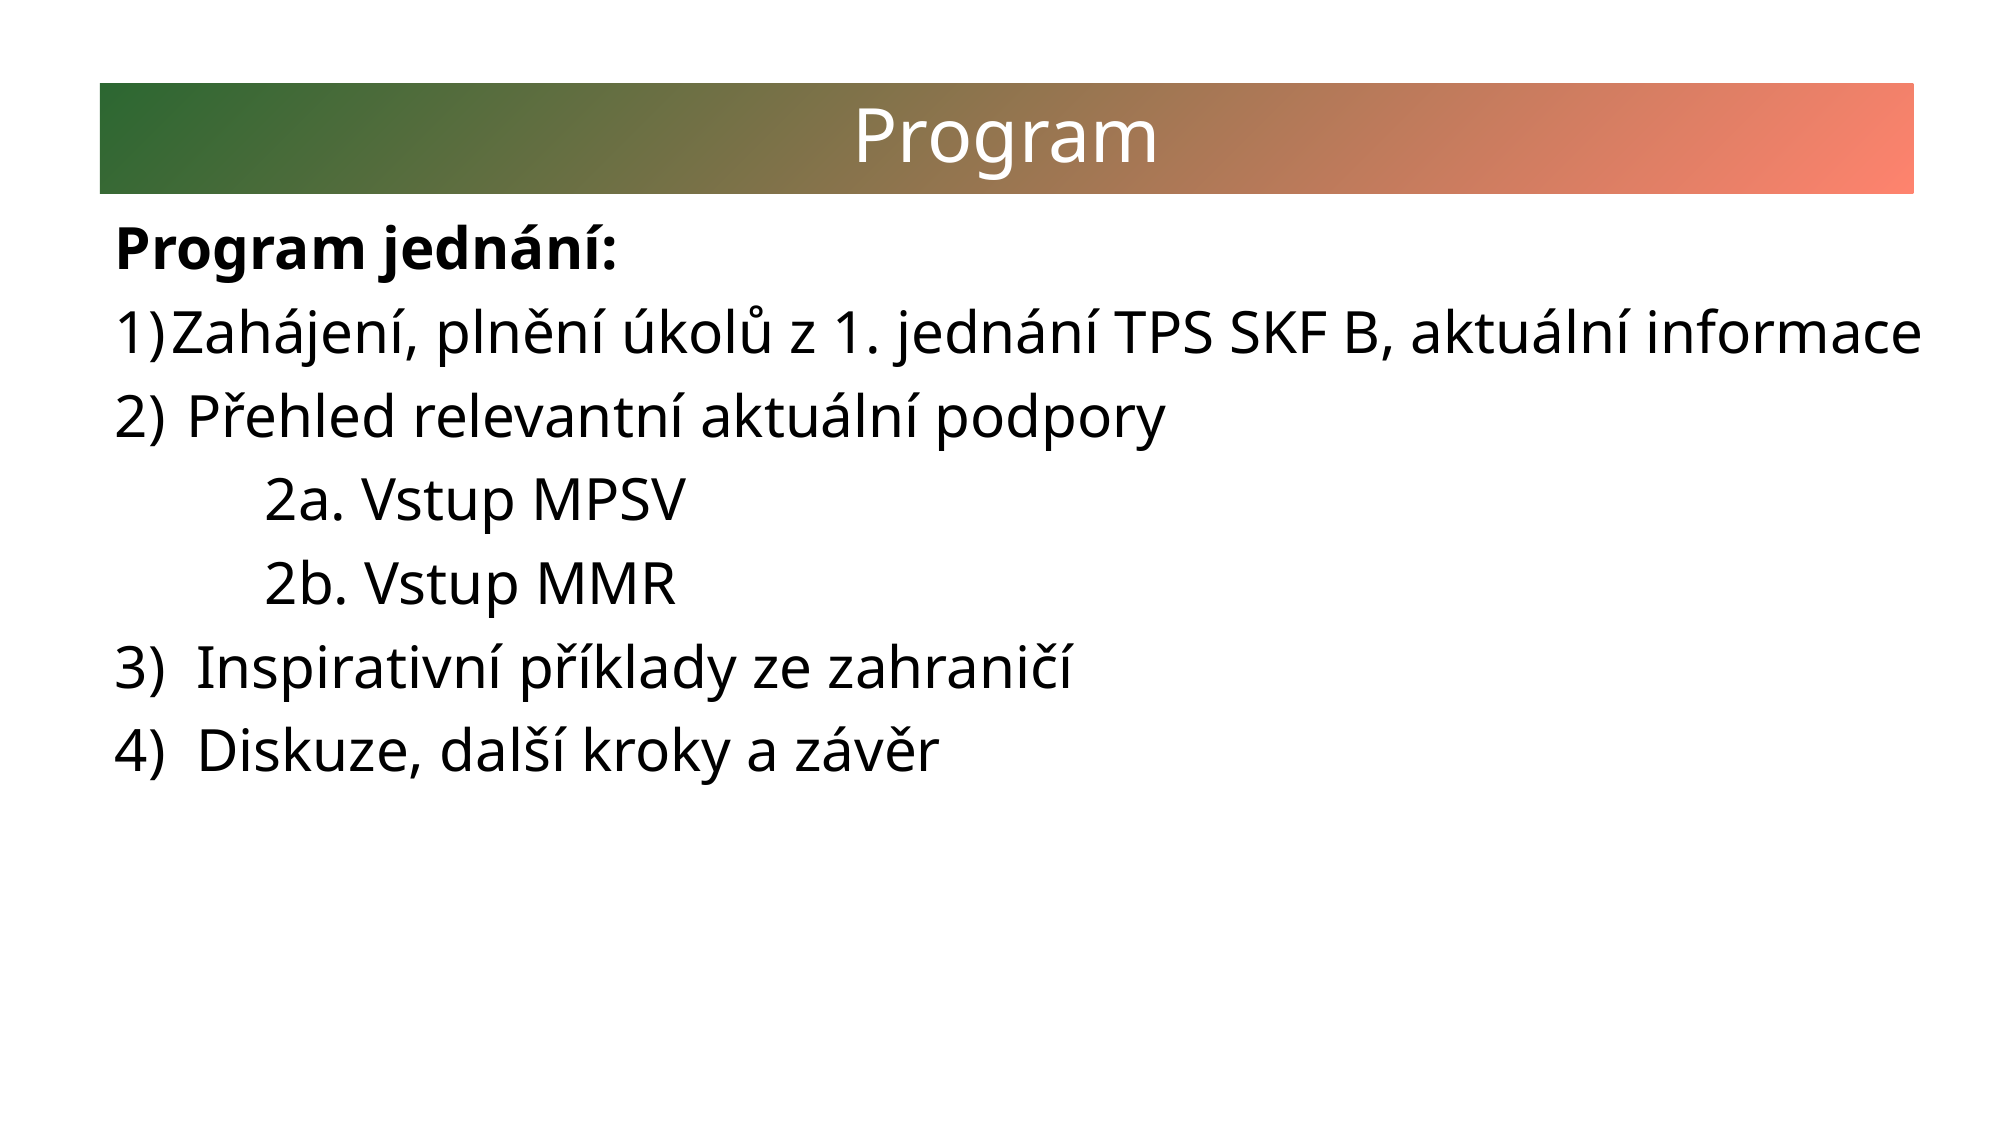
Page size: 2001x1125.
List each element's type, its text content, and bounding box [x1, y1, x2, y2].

title Program [99, 83, 1914, 194]
list Program jednání: Zahájení, plnění úkolů z 1. jednání TPS SKF B, aktuální informace Přehled relevantní aktuální podpory 2a. Vstup MPSV 2b. Vstup MMR 3) Inspirativní příklady ze zahraničí 4) Diskuze, další kroky a závěr [99, 212, 2000, 1125]
